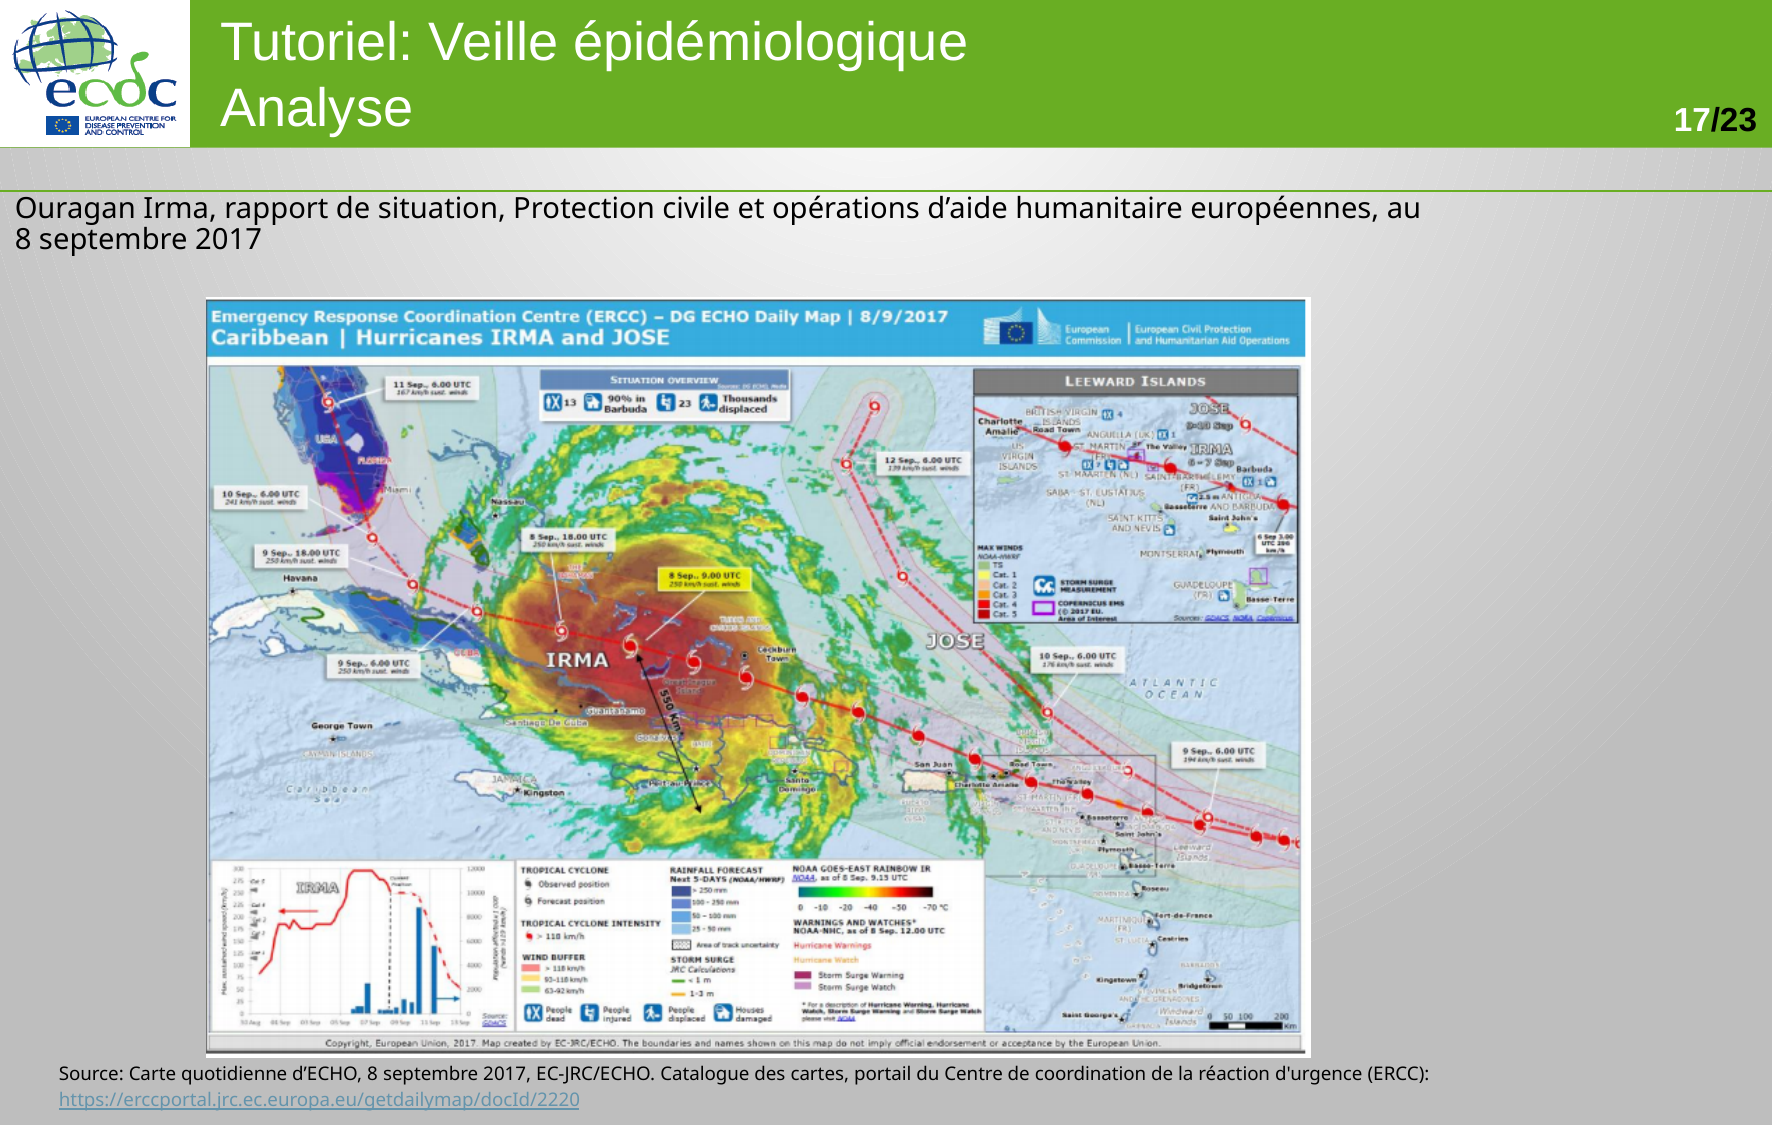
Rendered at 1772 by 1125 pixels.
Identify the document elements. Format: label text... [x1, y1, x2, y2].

text_box Source: Carte quotidienne d’ECHO, 8 septembre 2017, EC-JRC/ECHO. Catalogue des cartes, portail du Centre de coordination de la réaction d'urgence (ERCC): https://erccportal.jrc.ec.europa.eu/getdailymap/docId/2220 [44, 1057, 1602, 1119]
picture [0, 0, 190, 147]
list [206, 297, 1311, 1058]
text_box Ouragan Irma, rapport de situation, Protection civile et opérations d’aide humanitaire européennes, au 8 septembre 2017 [0, 185, 1691, 264]
